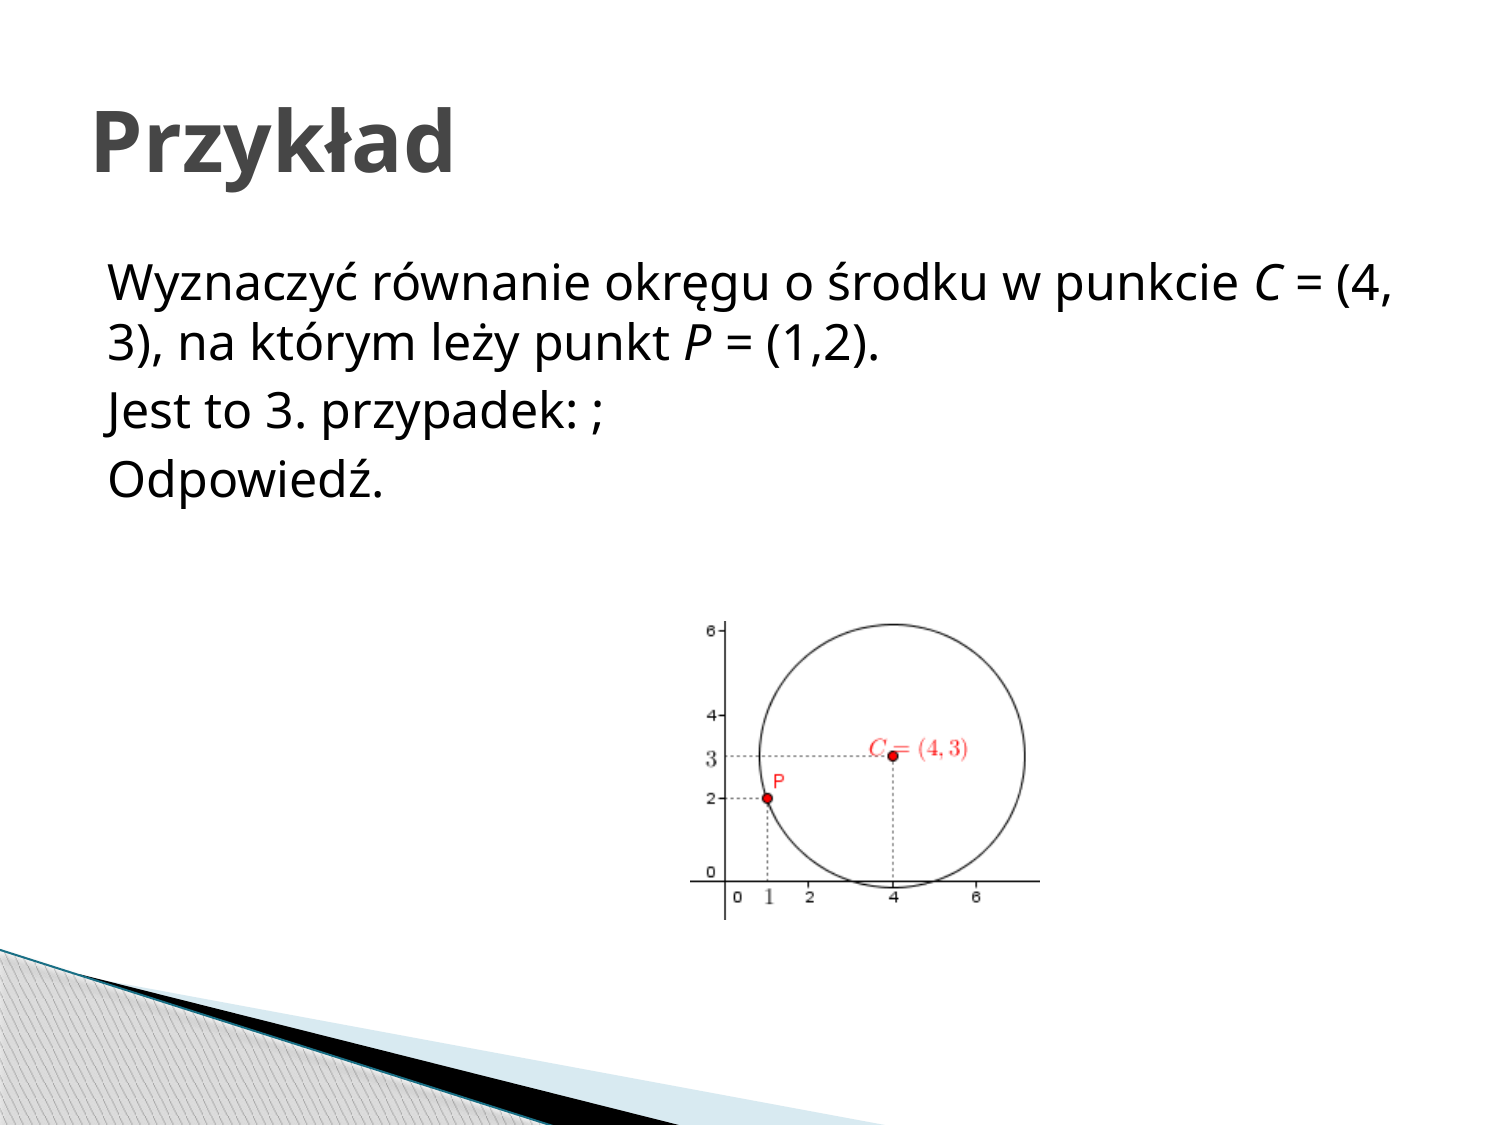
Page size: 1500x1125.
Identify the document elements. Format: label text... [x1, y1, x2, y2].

title Przykład [75, 45, 1425, 233]
picture [690, 621, 1040, 921]
